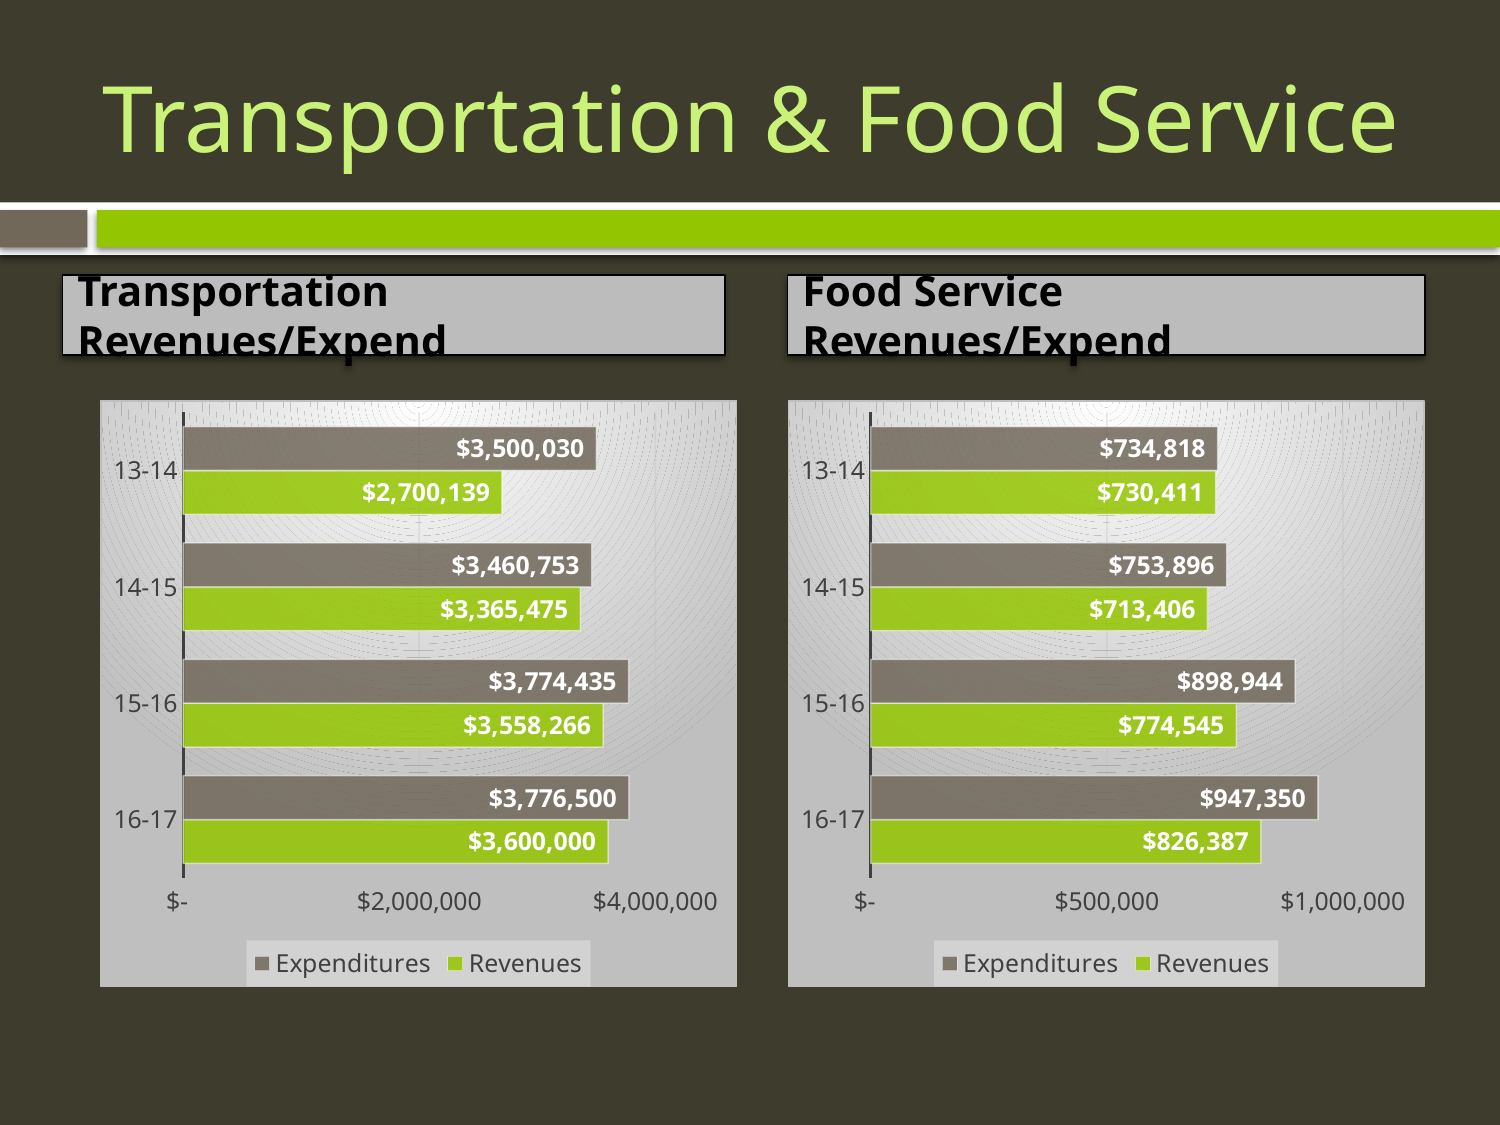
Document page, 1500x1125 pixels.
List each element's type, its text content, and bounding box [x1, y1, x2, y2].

chart [99, 399, 738, 988]
title Transportation & Food Service [87, 44, 1425, 188]
list Transportation Revenues/Expend [62, 274, 726, 356]
chart [787, 399, 1426, 988]
list Food Service Revenues/Expend [787, 274, 1426, 356]
